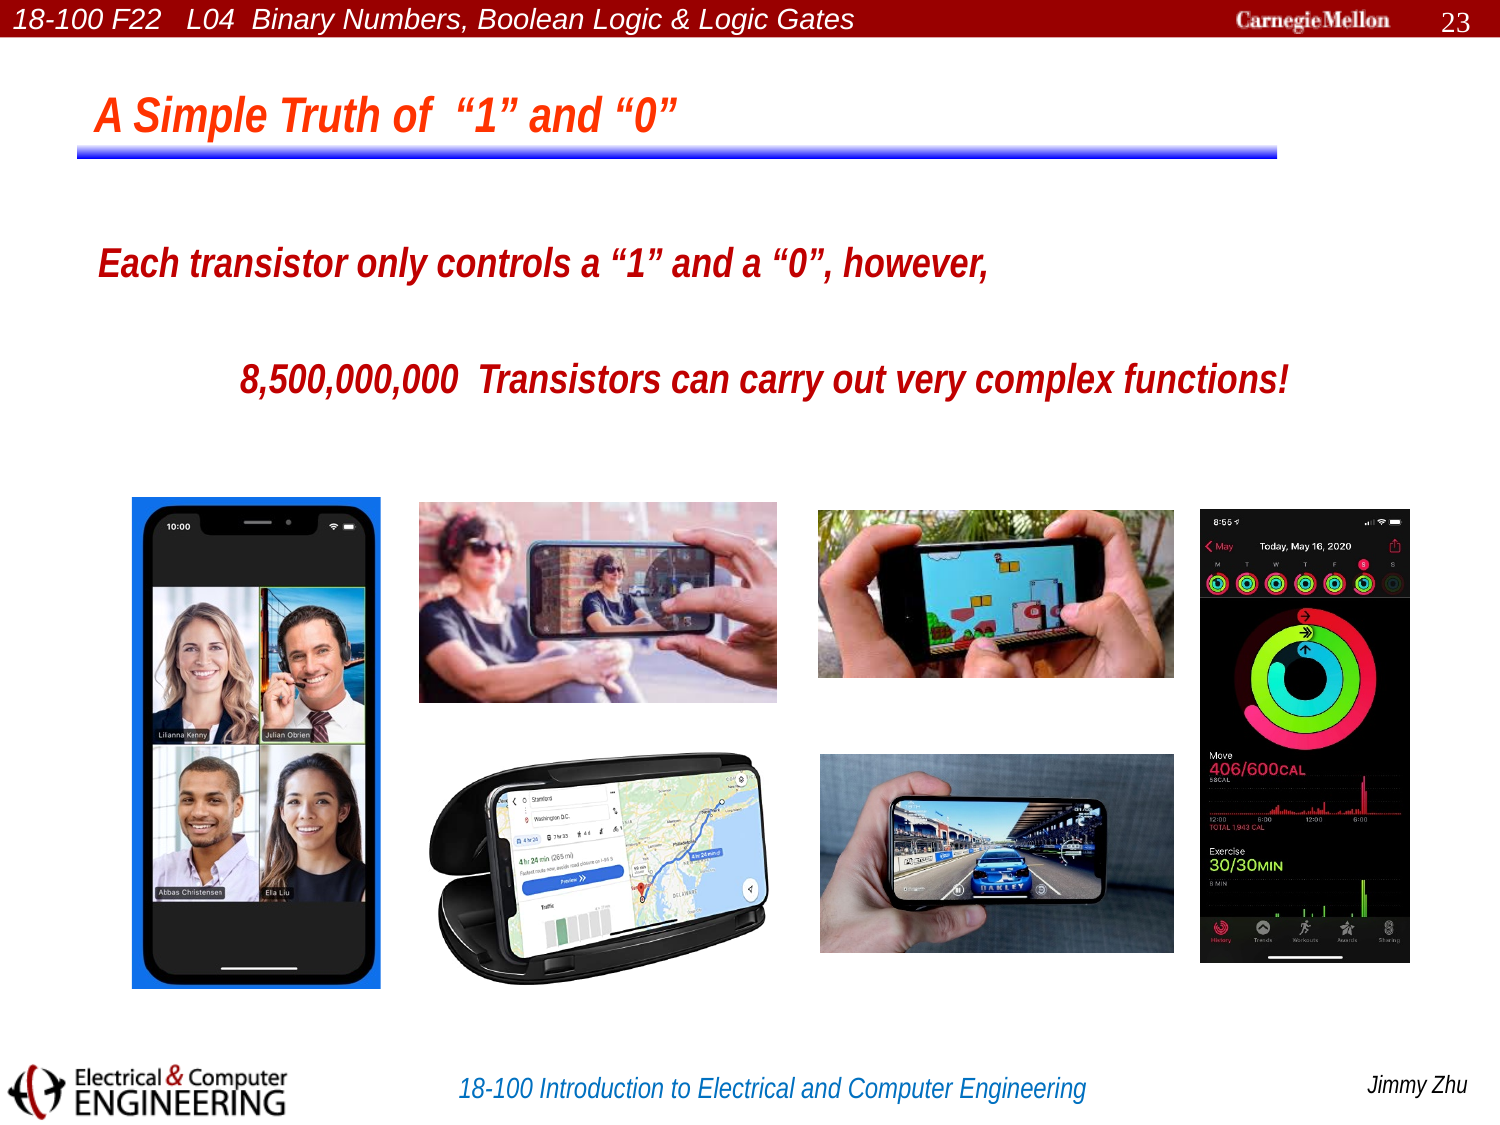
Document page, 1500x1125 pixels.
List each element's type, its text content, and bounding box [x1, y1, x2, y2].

picture [0, 1058, 298, 1125]
picture [817, 509, 1175, 678]
text_box A Simple Truth of “1” and “0” [67, 75, 693, 150]
text_box Each transistor only controls a “1” and a “0”, however, [83, 228, 1015, 294]
picture [1199, 509, 1410, 963]
text_box [77, 145, 1278, 159]
picture [427, 751, 769, 986]
text_box 8,500,000,000 Transistors can carry out very complex functions! [225, 344, 1315, 410]
picture [418, 502, 777, 703]
picture [820, 754, 1175, 954]
slide_number 23 [1217, 0, 1494, 34]
picture [131, 496, 381, 989]
